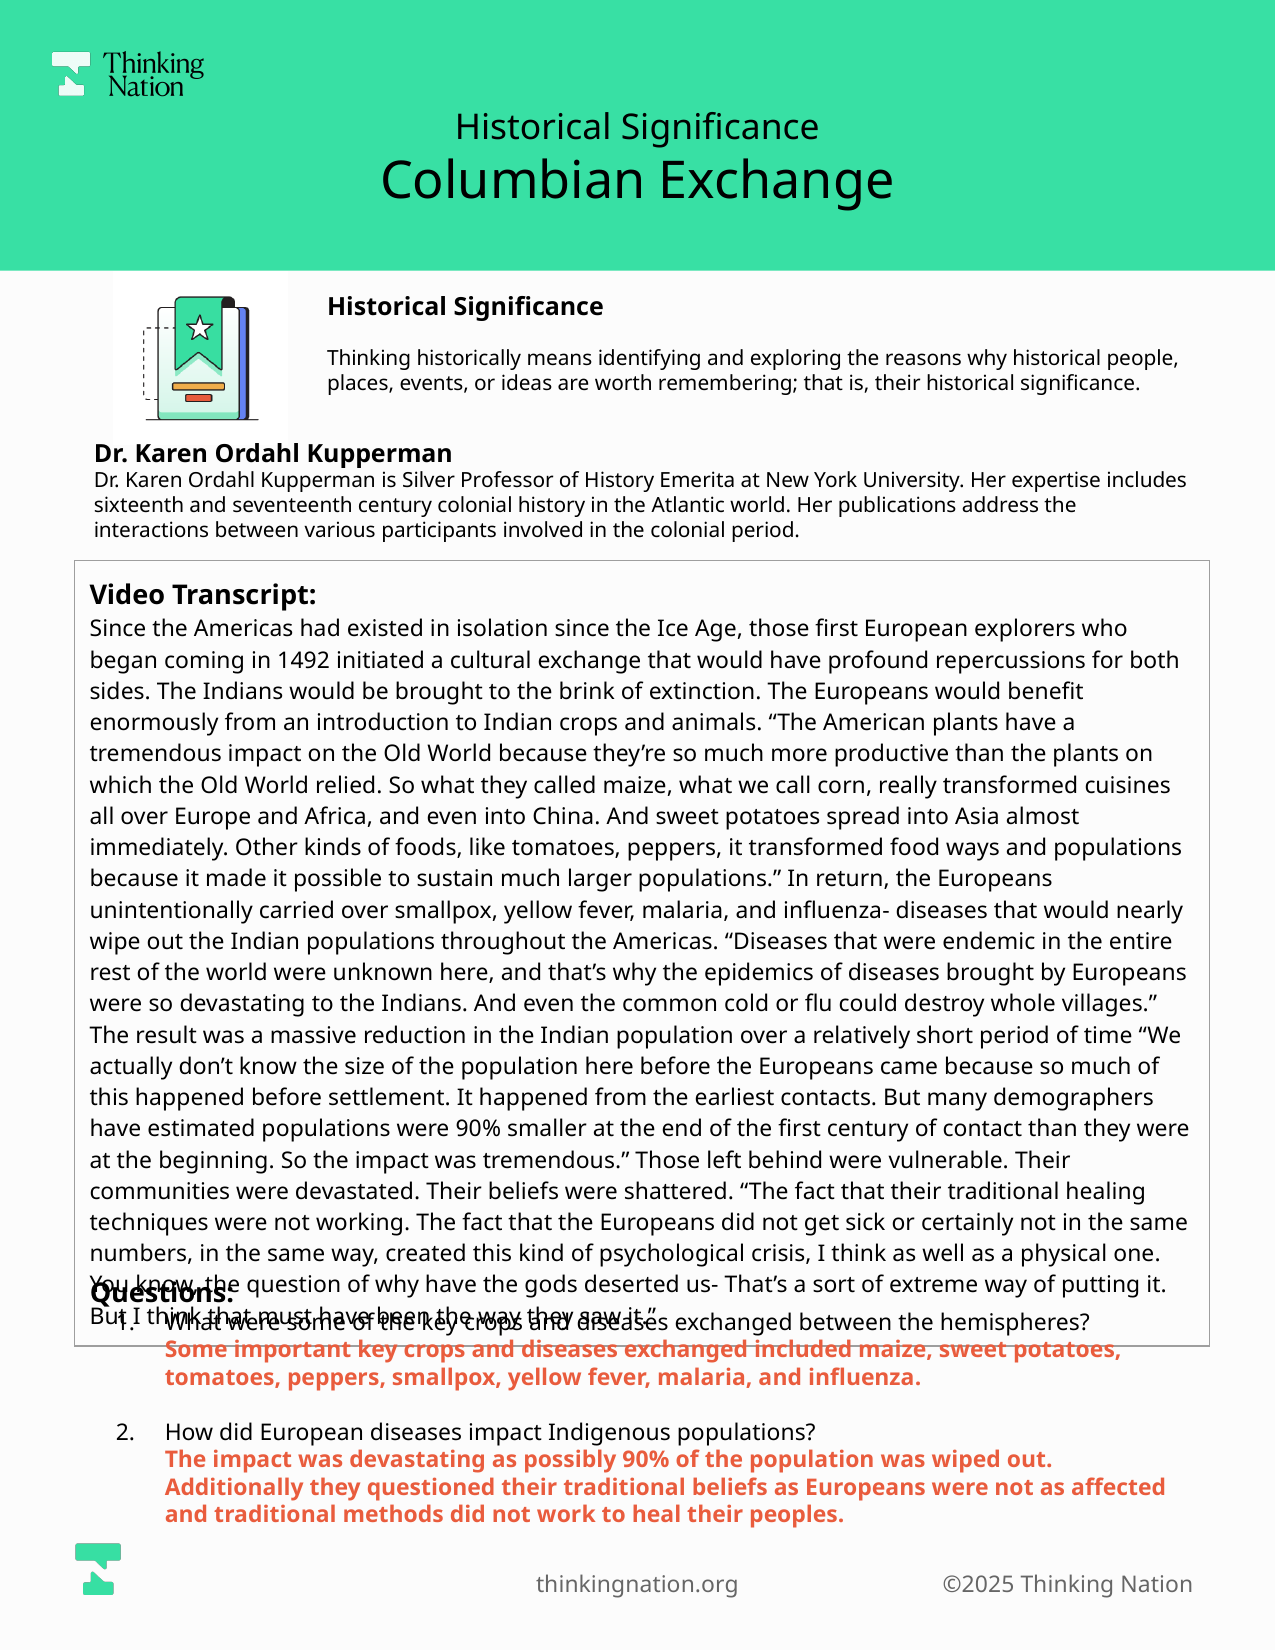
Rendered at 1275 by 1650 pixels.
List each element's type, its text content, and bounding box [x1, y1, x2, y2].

text_box Historical Significance Thinking historically means identifying and exploring the reasons why historical people, places, events, or ideas are worth remembering; that is, their historical significance. [308, 271, 1201, 418]
text_box Historical Significance Columbian Exchange [0, 0, 1275, 271]
picture [113, 270, 288, 445]
picture [62, 1533, 134, 1605]
table_header Video Transcript: Since the Americas had existed in isolation since the Ice Age, those first European explorers who began coming in 1492 initiated a cultural exchange that would have profound repercussions for both sides. The Indians would be brought to the brink of extinction. The Europeans would benefit enormously from an introduction to Indian crops and animals. “The American plants have a tremendous impact on the Old World because they’re so much more productive than the plants on which the Old World relied. So what they called maize, what we call corn, really transformed cuisines all over Europe and Africa, and even into China. And sweet potatoes spread into Asia almost immediately. Other kinds of foods, like tomatoes, peppers, it transformed food ways and populations because it made it possible to sustain much larger populations.” In return, the Europeans unintentionally carried over smallpox, yellow fever, malaria, and influenza- diseases that would nearly wipe out the Indian populations throughout the Americas. “Diseases that were endemic in the entire rest of the world were unknown here, and that’s why the epidemics of diseases brought by Europeans were so devastating to the Indians. And even the common cold or flu could destroy whole villages.” The result was a massive reduction in the Indian population over a relatively short period of time “We actually don’t know the size of the population here before the Europeans came because so much of this happened before settlement. It happened from the earliest contacts. But many demographers have estimated populations were 90% smaller at the end of the first century of contact than they were at the beginning. So the impact was tremendous.” Those left behind were vulnerable. Their communities were devastated. Their beliefs were shattered. “The fact that their traditional healing techniques were not working. The fact that the Europeans did not get sick or certainly not in the same numbers, in the same way, created this kind of psychological crisis, I think as well as a physical one. You know, the question of why have the gods deserted us- That’s a sort of extreme way of putting it. But I think that must have been the way they saw it.” [75, 561, 1209, 1345]
text_box Dr. Karen Ordahl Kupperman Dr. Karen Ordahl Kupperman is Silver Professor of History Emerita at New York University. Her expertise includes sixteenth and seventeenth century colonial history in the Atlantic world. Her publications address the interactions between various participants involved in the colonial period. [74, 418, 1210, 553]
text_box ©2025 Thinking Nation [907, 1553, 1210, 1605]
picture [35, 37, 210, 110]
text_box thinkingnation.org [486, 1598, 789, 1605]
text_box Questions: What were some of the key crops and diseases exchanged between the hemispheres? Some important key crops and diseases exchanged included maize, sweet potatoes, tomatoes, peppers, smallpox, yellow fever, malaria, and influenza. How did European diseases impact Indigenous populations? The impact was devastating as possibly 90% of the population was wiped out. Additionally they questioned their traditional beliefs as Europeans were not as affected and traditional methods did not work to heal their peoples. [74, 1260, 1201, 1598]
